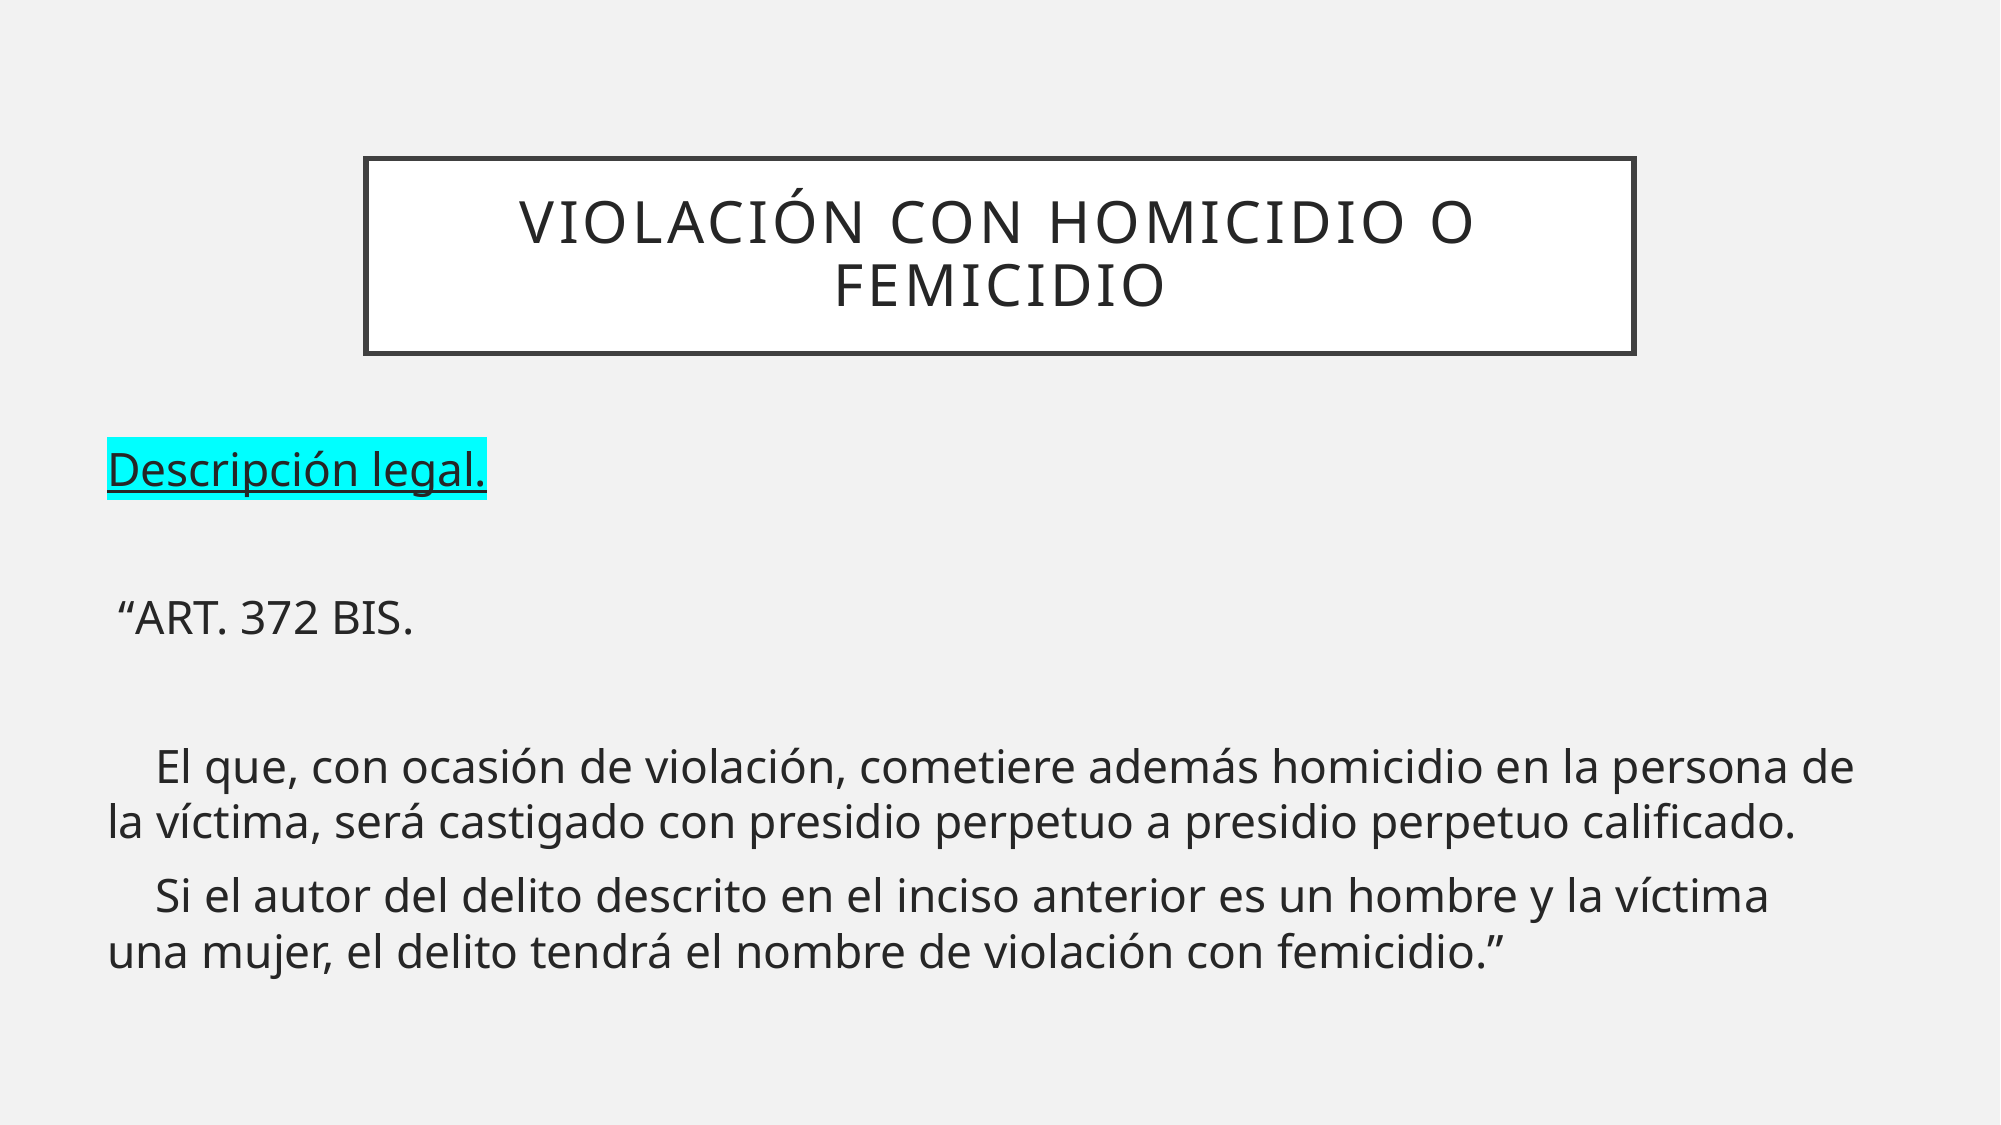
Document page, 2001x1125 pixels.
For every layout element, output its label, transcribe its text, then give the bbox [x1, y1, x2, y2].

title VIOLACIÓN CON HOMICIDIO O FEMICIDIO [363, 156, 1637, 356]
list Descripción legal. “ART. 372 BIS. El que, con ocasión de violación, cometiere además homicidio en la persona de la víctima, será castigado con presidio perpetuo a presidio perpetuo calificado. Si el autor del delito descrito en el inciso anterior es un hombre y la víctima una mujer, el delito tendrá el nombre de violación con femicidio.” [92, 432, 1874, 1032]
